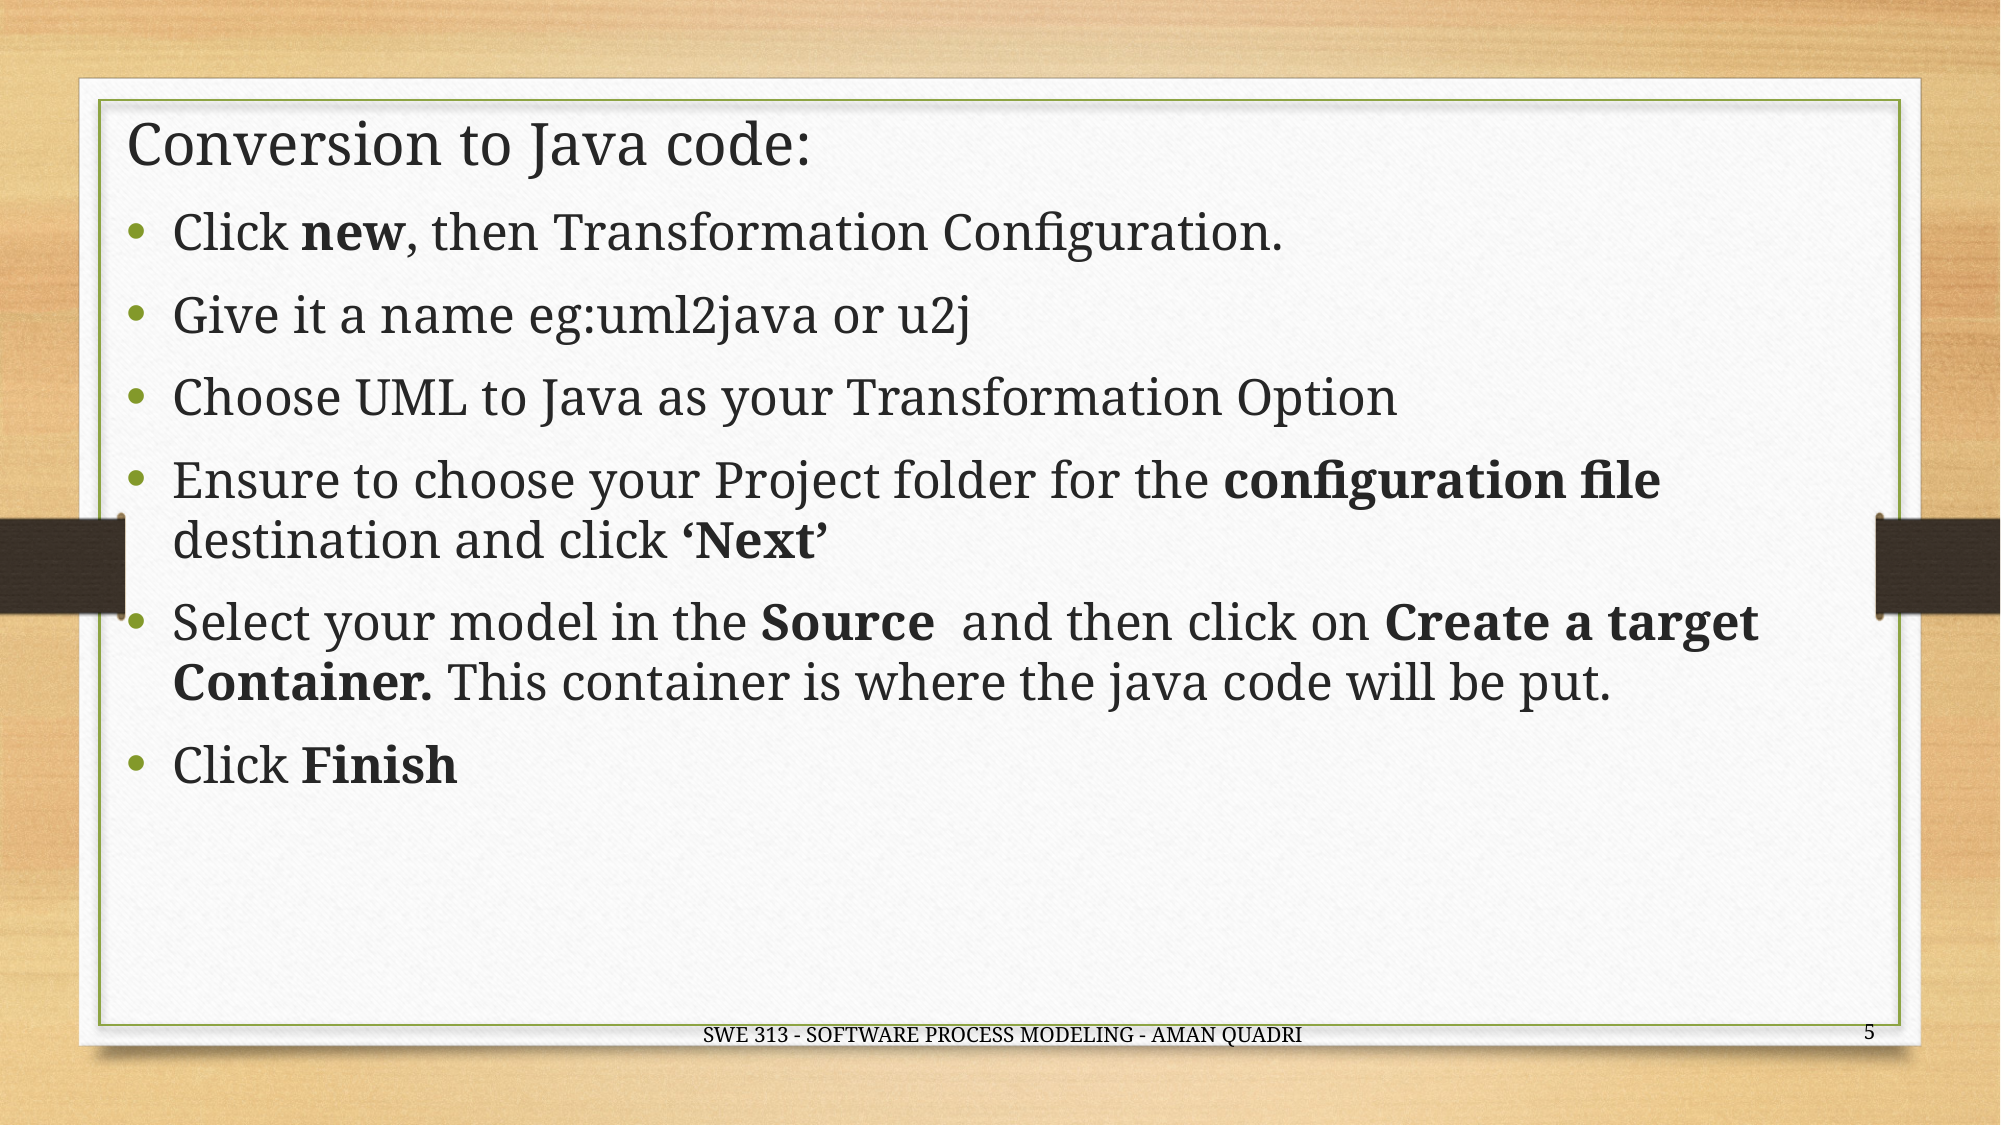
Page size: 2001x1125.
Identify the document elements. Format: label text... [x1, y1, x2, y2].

title Conversion to Java code: [110, 99, 1895, 185]
footer SWE 313 - SOFTWARE PROCESS MODELING - AMAN QUADRI [403, 1020, 1602, 1049]
list Click new, then Transformation Configuration. Give it a name eg:uml2java or u2j Choose UML to Java as your Transformation Option Ensure to choose your Project folder for the configuration file destination and click ‘Next’ Select your model in the Source and then click on Create a target Container. This container is where the java code will be put. Click Finish [110, 193, 1895, 1012]
slide_number 5 [1801, 1010, 1891, 1056]
picture [0, 0, 2001, 1125]
